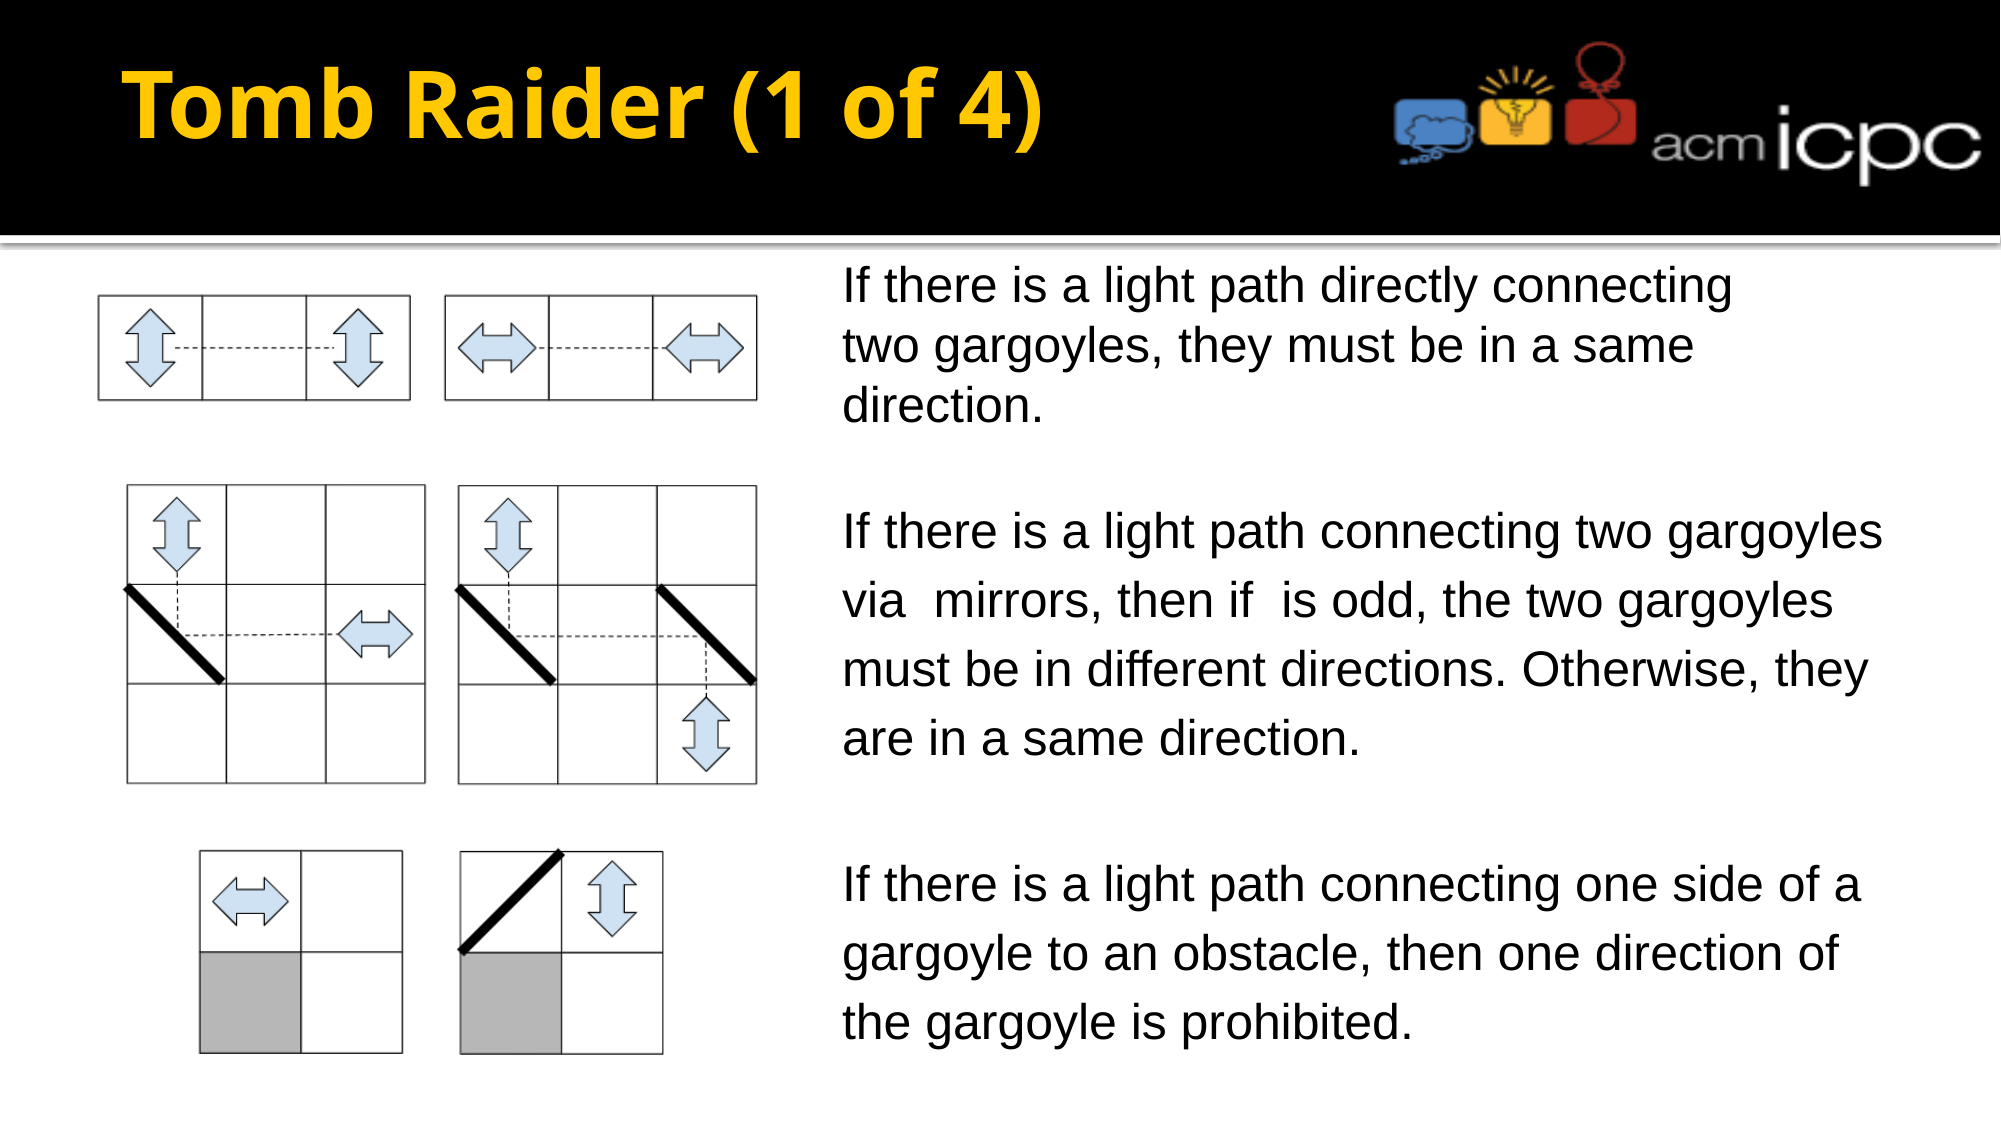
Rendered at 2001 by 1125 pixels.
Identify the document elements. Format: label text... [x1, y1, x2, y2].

picture [82, 278, 778, 430]
title Tomb Raider (1 of 4) [99, 24, 1350, 231]
text_box If there is a light path connecting one side of a gargoyle to an obstacle, then one direction of the gargoyle is prohibited. [822, 822, 1932, 1087]
picture [113, 459, 772, 799]
picture [1366, 24, 2000, 191]
picture [172, 836, 688, 1071]
list If there is a light path directly connecting two gargoyles, they must be in a same direction. [822, 232, 1800, 822]
